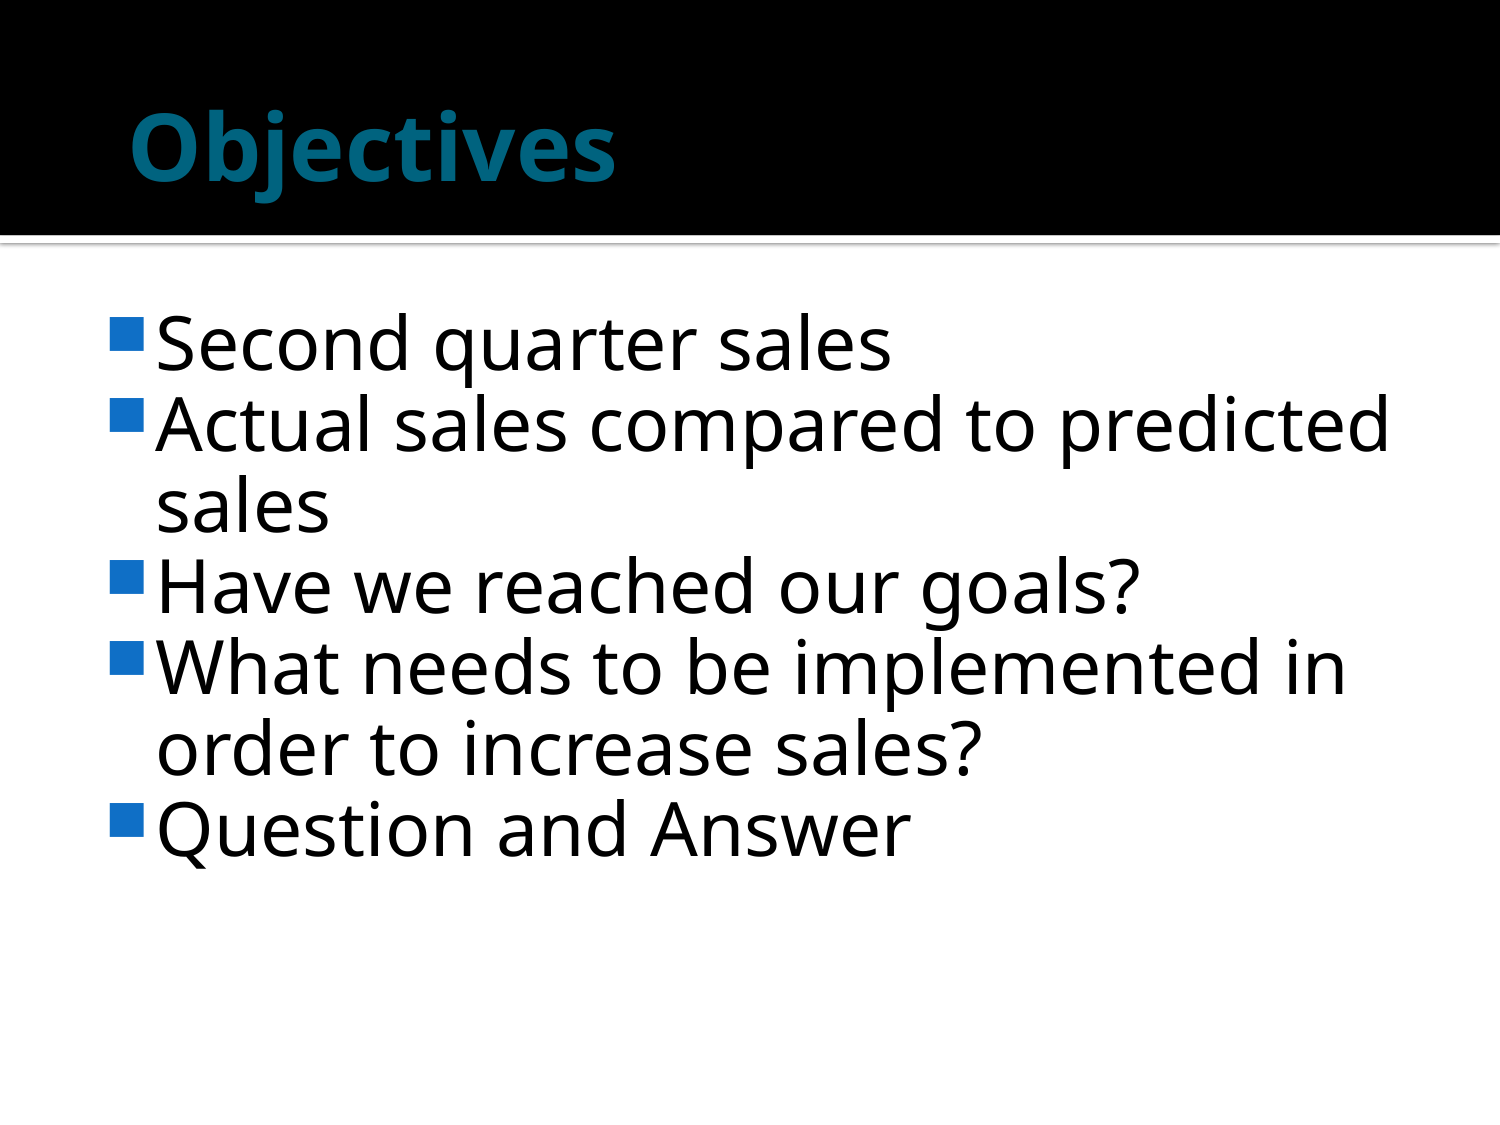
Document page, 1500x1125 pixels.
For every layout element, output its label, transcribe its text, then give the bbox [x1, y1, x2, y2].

list Second quarter sales Actual sales compared to predicted sales Have we reached our goals? What needs to be implemented in order to increase sales? Question and Answer [74, 290, 1463, 1051]
title Objectives [112, 50, 1388, 238]
